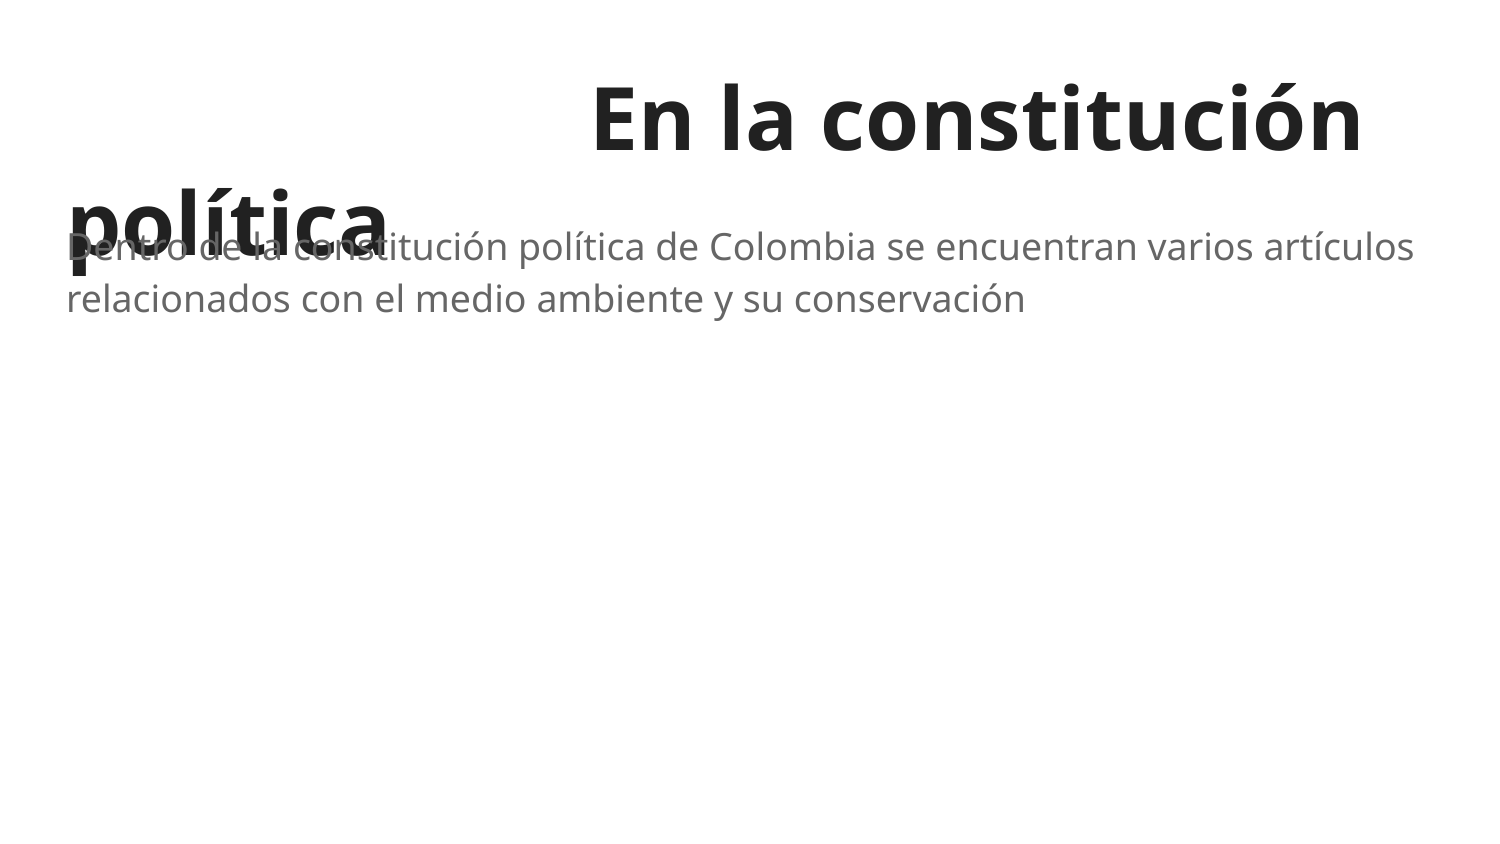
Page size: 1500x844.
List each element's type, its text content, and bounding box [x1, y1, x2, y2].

title En la constitución política [51, 48, 1449, 180]
list Dentro de la constitución política de Colombia se encuentran varios artículos relacionados con el medio ambiente y su conservación [51, 201, 1449, 750]
